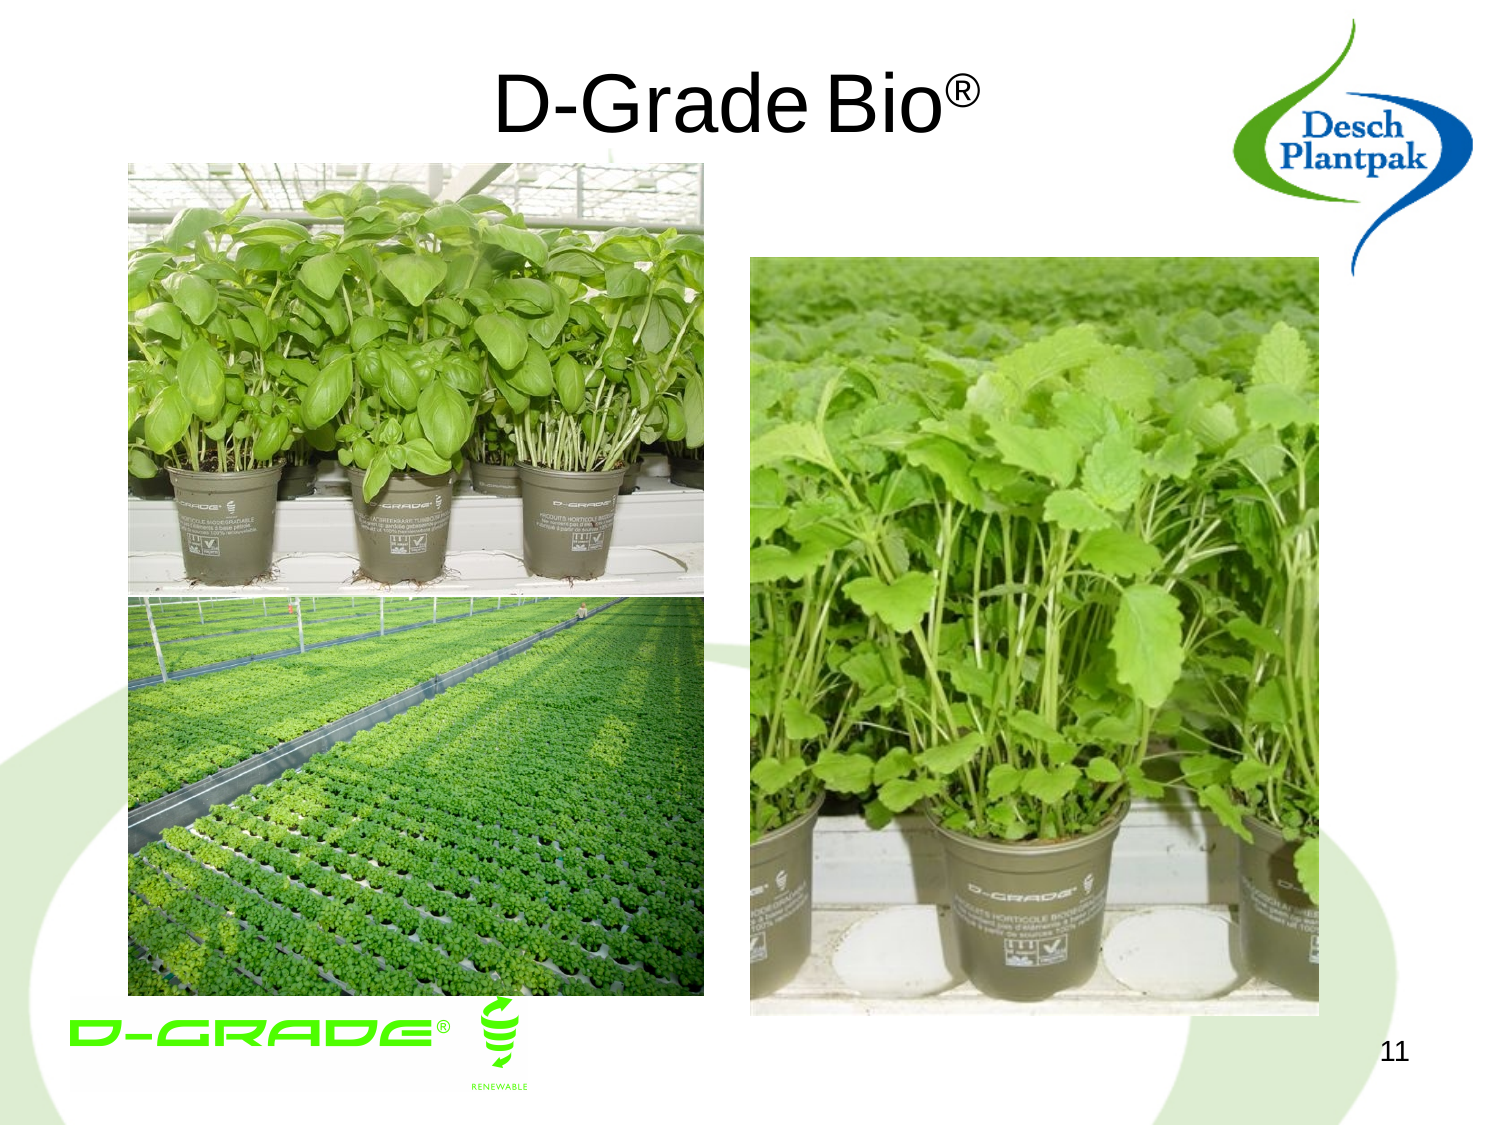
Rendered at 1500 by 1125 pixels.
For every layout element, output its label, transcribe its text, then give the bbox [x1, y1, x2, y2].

title D-Grade Bio® [74, 44, 1426, 233]
slide_number 11 [1074, 1024, 1426, 1103]
picture [0, 0, 1500, 1125]
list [128, 163, 704, 595]
